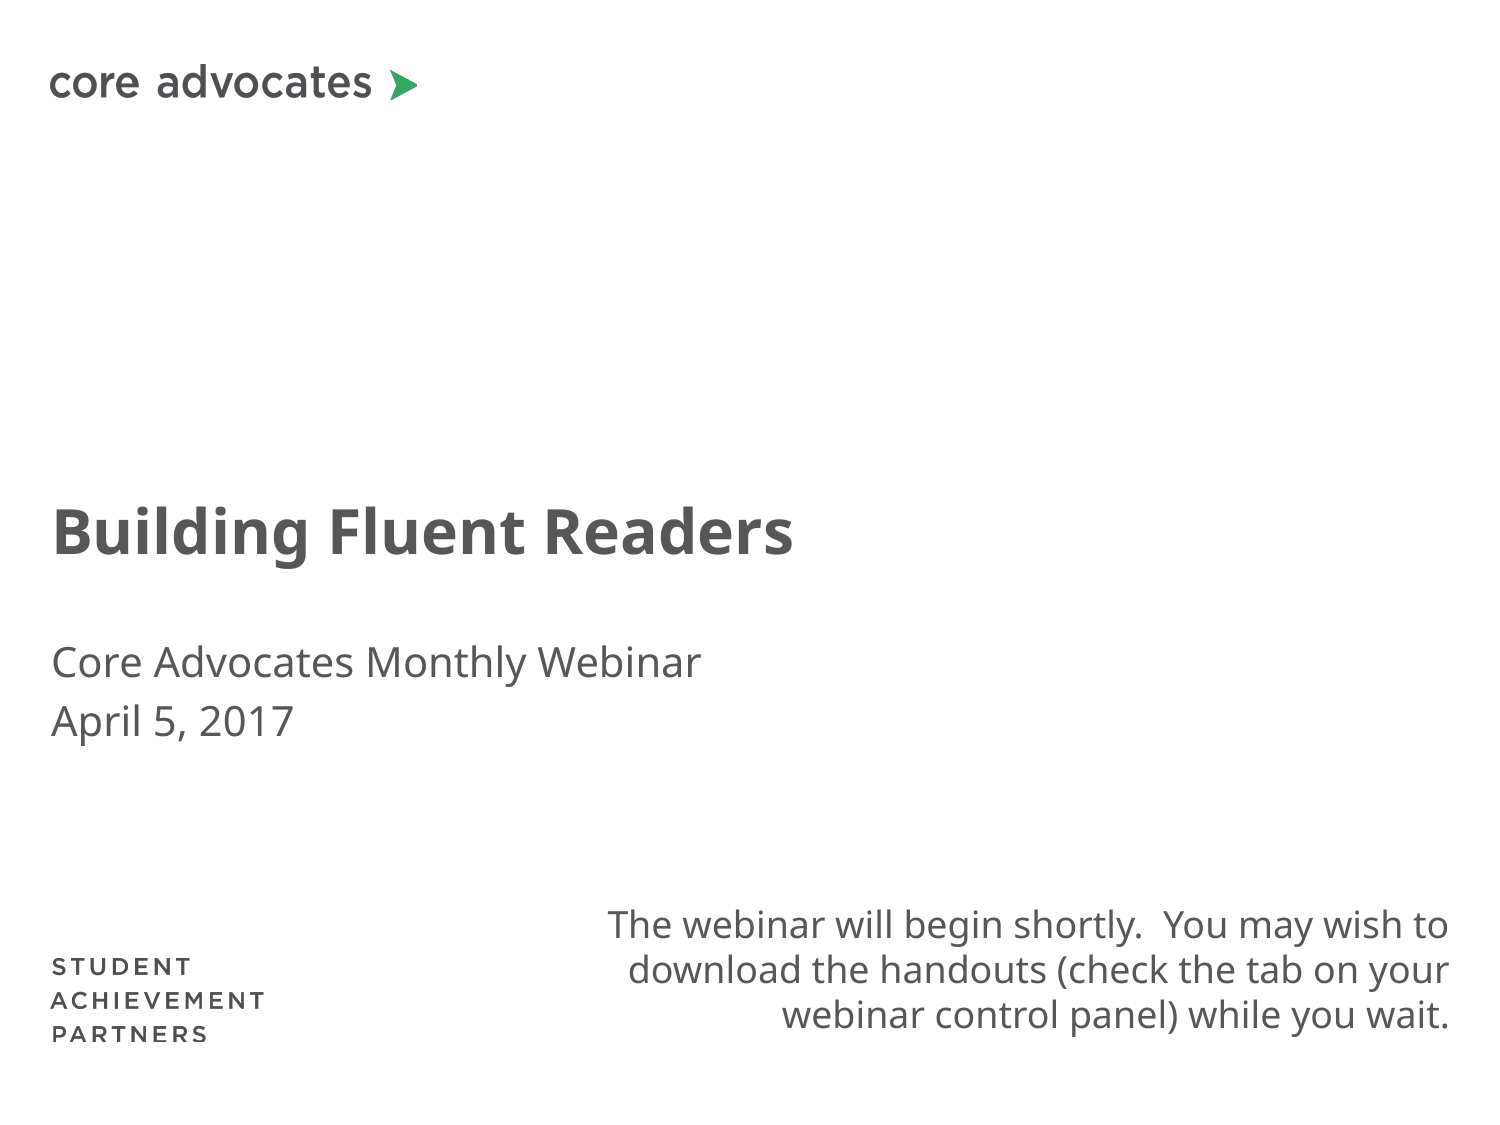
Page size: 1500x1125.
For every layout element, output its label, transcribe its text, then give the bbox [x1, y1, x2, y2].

subtitle Core Advocates Monthly Webinar April 5, 2017 [35, 628, 1450, 759]
text_box The webinar will begin shortly. You may wish to download the handouts (check the tab on your webinar control panel) while you wait. [588, 893, 1466, 1042]
title Building Fluent Readers [35, 489, 1450, 628]
picture [50, 958, 266, 1042]
picture [50, 64, 417, 100]
